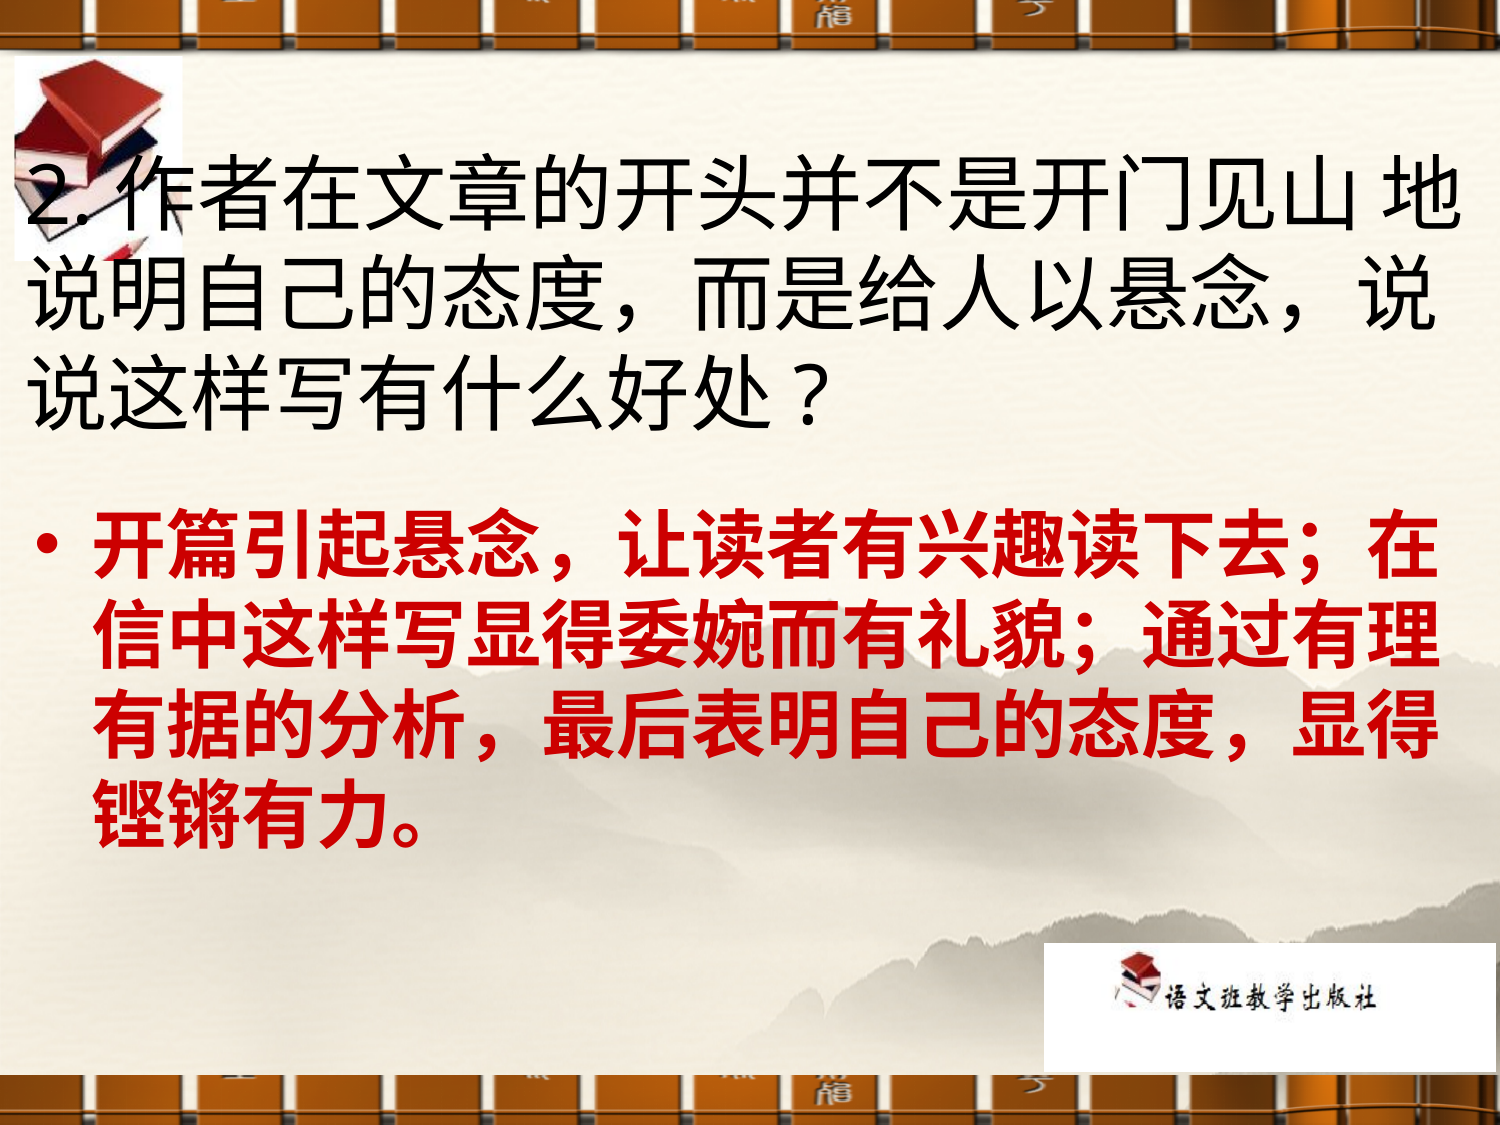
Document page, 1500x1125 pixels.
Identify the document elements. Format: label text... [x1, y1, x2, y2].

title 2.作者在文章的开头并不是开门见山 地说明自己的态度，而是给人以悬念，说说这样写有什么好处? [9, 92, 1481, 491]
picture [0, 0, 1500, 1125]
list 开篇引起悬念，让读者有兴趣读下去；在信中这样写显得委婉而有礼貌；通过有理有据的分析，最后表明自己的态度，显得铿锵有力。 [19, 490, 1481, 1100]
